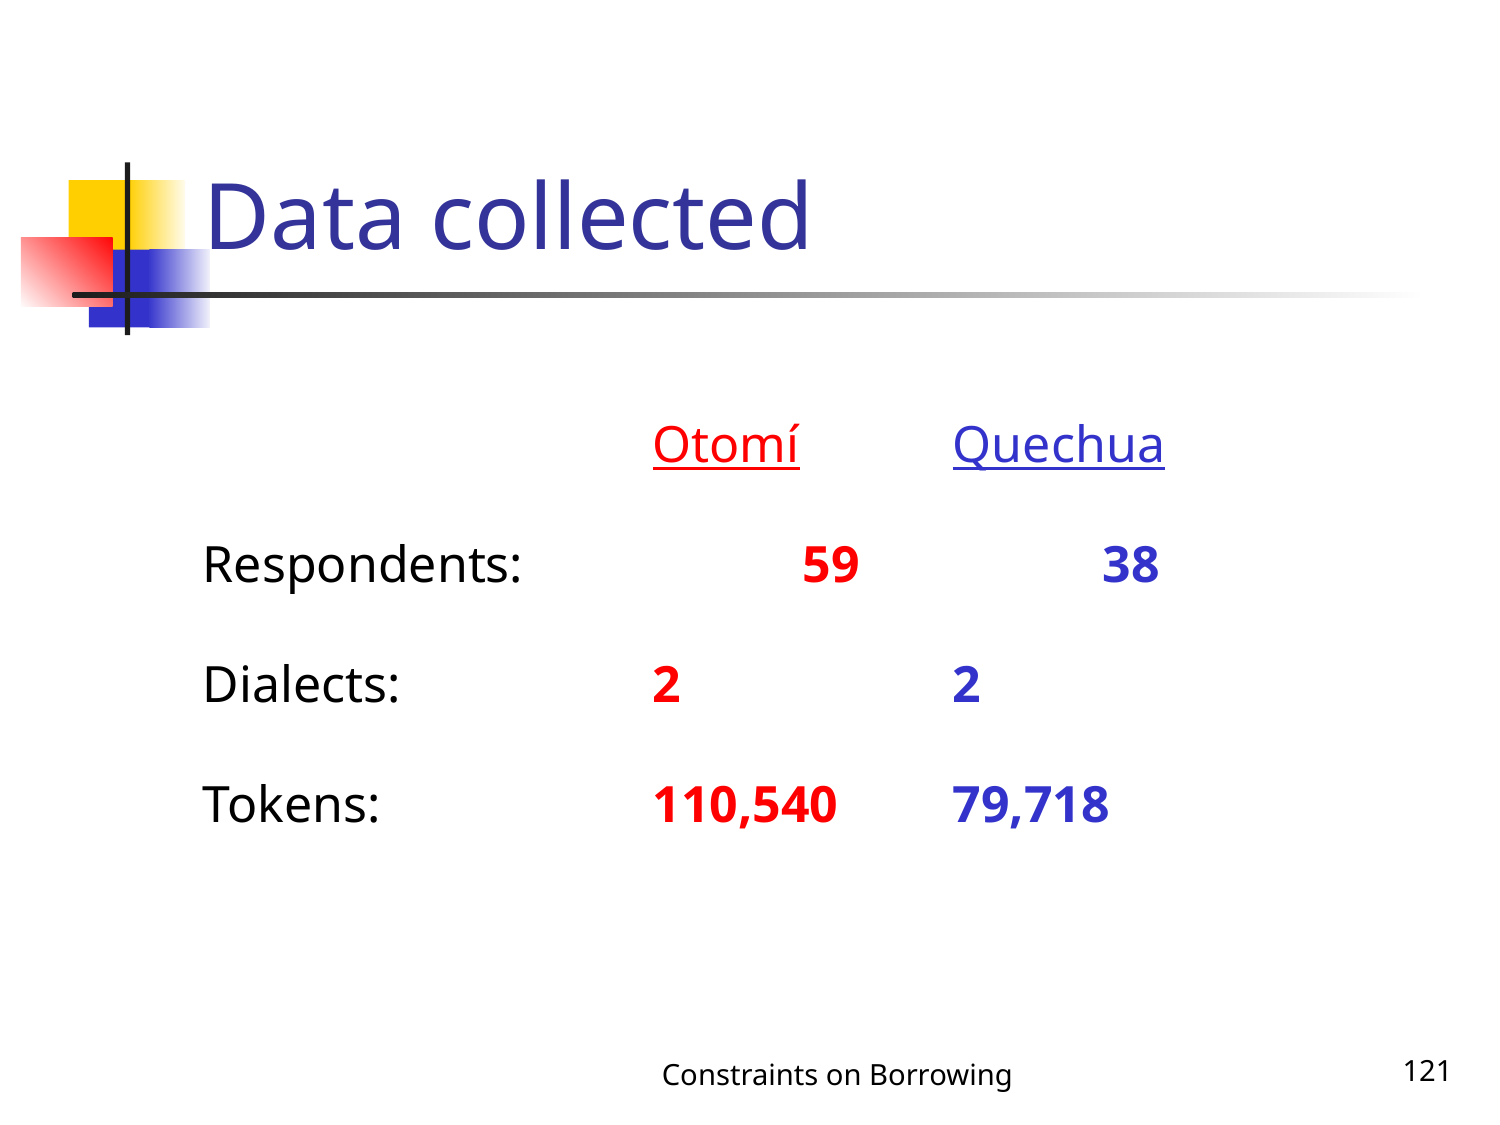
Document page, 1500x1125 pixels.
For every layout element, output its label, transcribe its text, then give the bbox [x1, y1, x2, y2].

text_box Otomí Quechua Respondents: 59 38 Dialects: 2 2 Tokens: 110,540 79,718 [188, 405, 1268, 841]
slide_number 121 [1154, 1023, 1468, 1100]
title Data collected [188, 34, 1468, 276]
footer Constraints on Borrowing [599, 1023, 1076, 1100]
